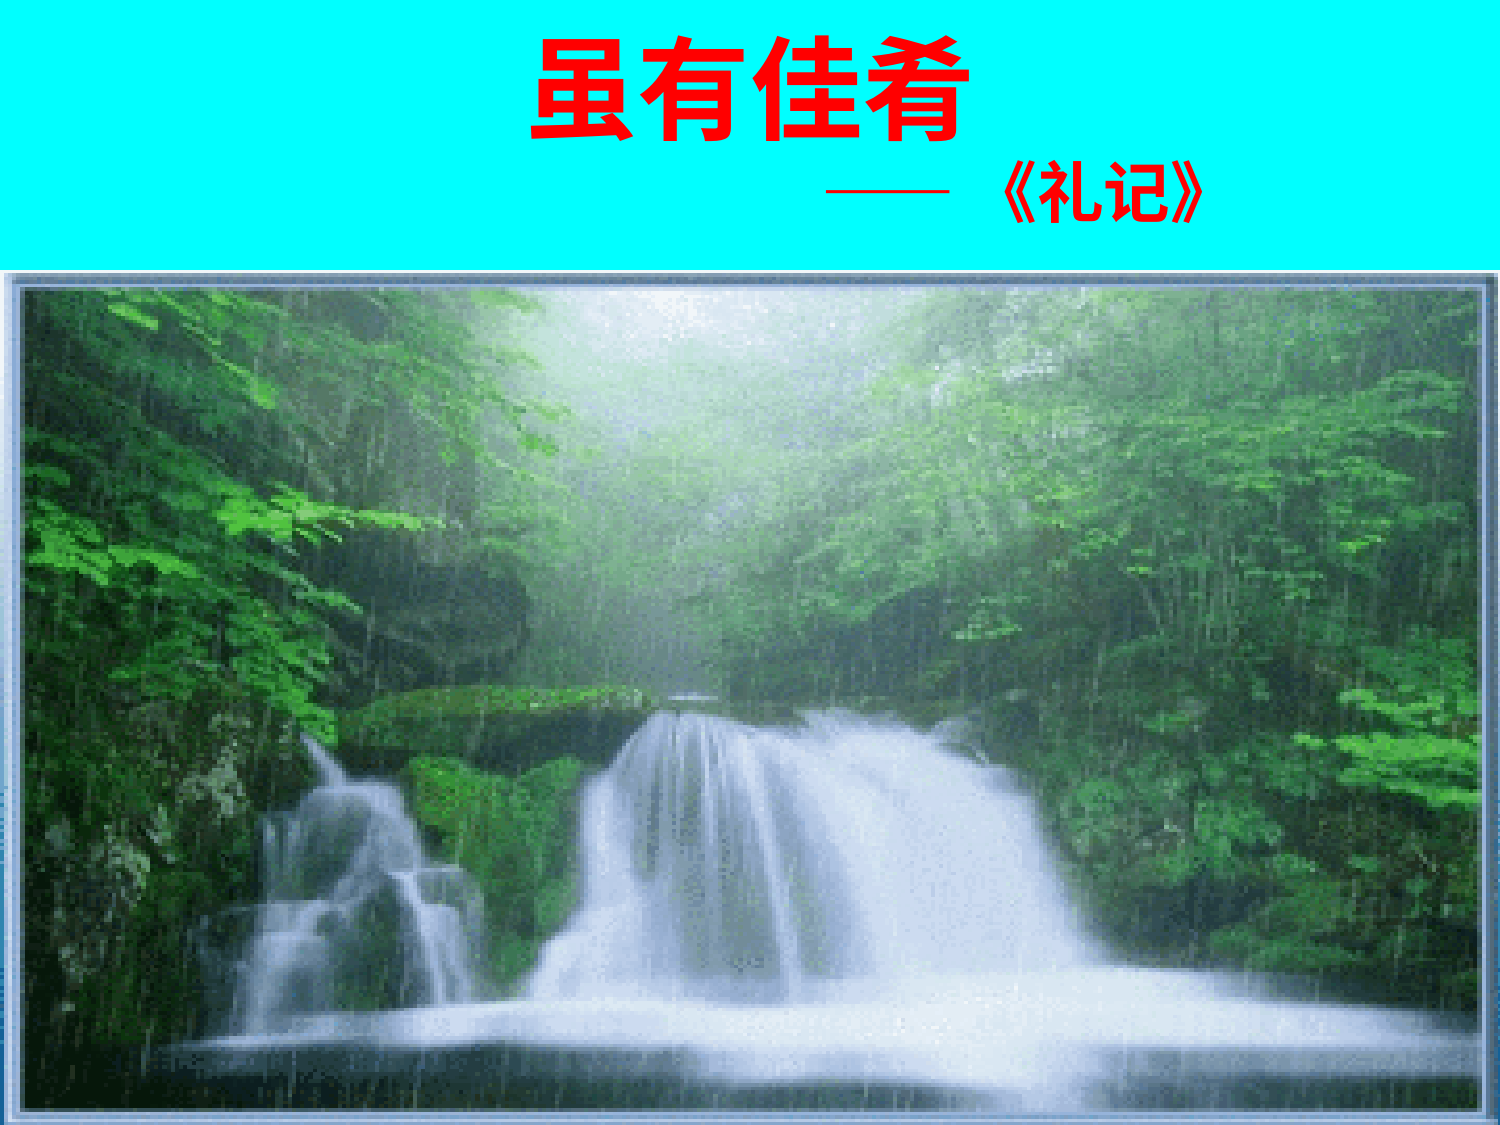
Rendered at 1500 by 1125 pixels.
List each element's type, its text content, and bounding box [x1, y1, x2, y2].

title 虽有佳肴 [112, 0, 1388, 143]
subtitle ——《礼记》 [0, 143, 1460, 270]
picture [0, 270, 1500, 1125]
